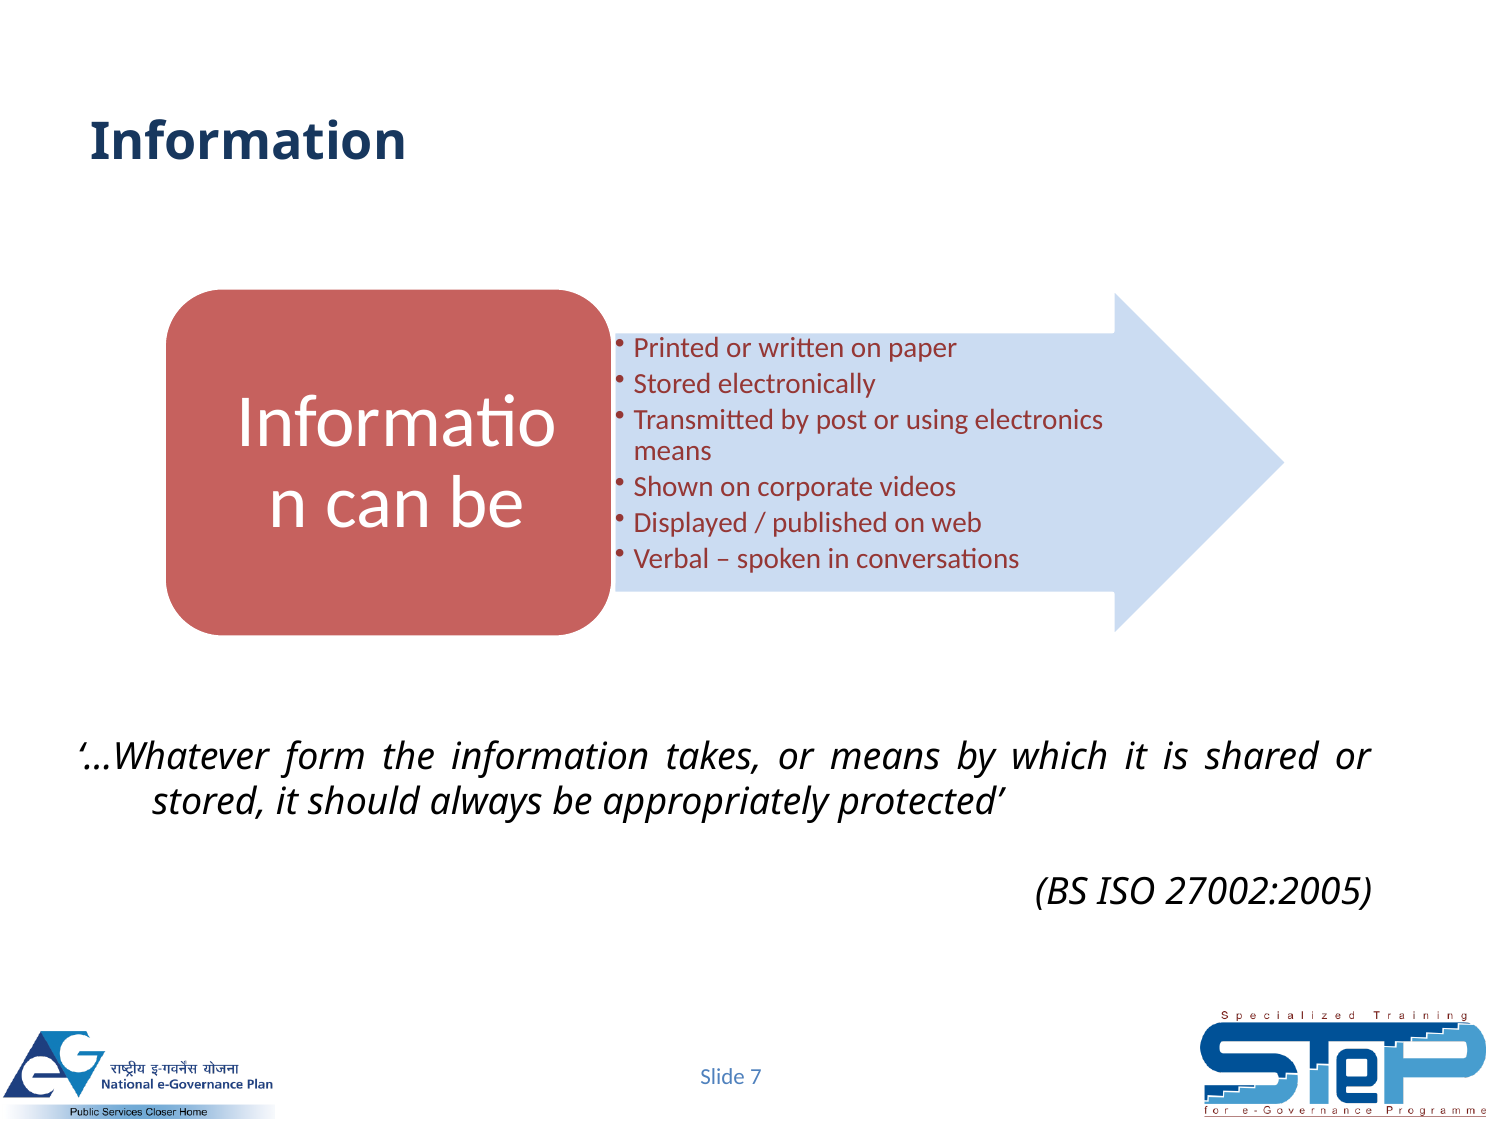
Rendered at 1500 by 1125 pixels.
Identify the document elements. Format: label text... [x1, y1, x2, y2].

text_box ‘…Whatever form the information takes, or means by which it is shared or stored, it should always be appropriately protected’ (BS ISO 27002:2005) [62, 724, 1388, 920]
picture [2, 1031, 275, 1119]
picture [1200, 1011, 1486, 1117]
title Information [75, 45, 1425, 233]
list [163, 287, 1288, 680]
